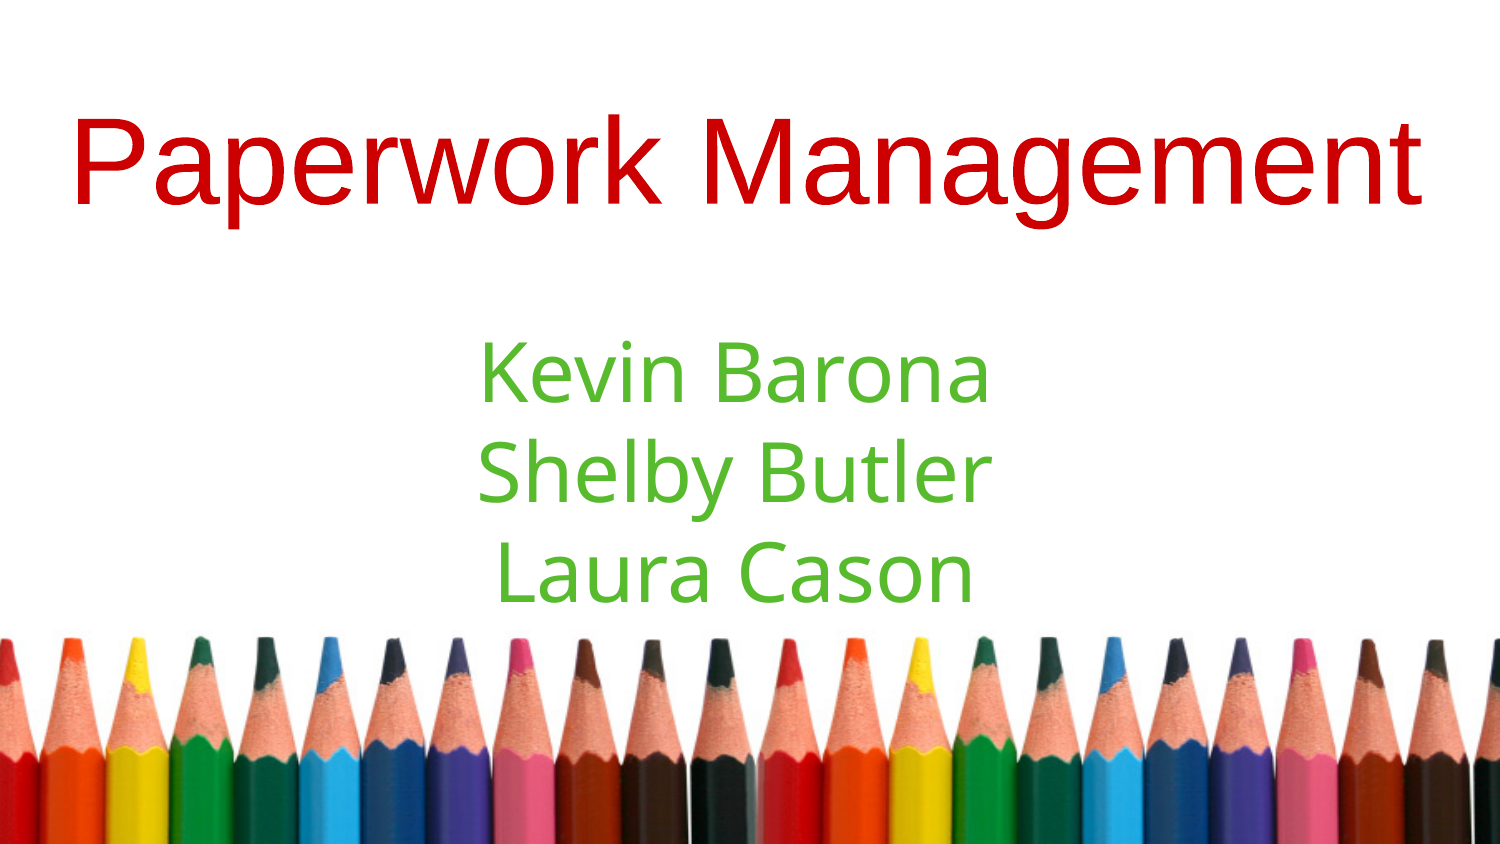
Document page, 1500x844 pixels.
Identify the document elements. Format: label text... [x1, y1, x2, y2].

subtitle Kevin Barona Shelby Butler Laura Cason [225, 311, 1246, 619]
picture [0, 0, 1500, 844]
